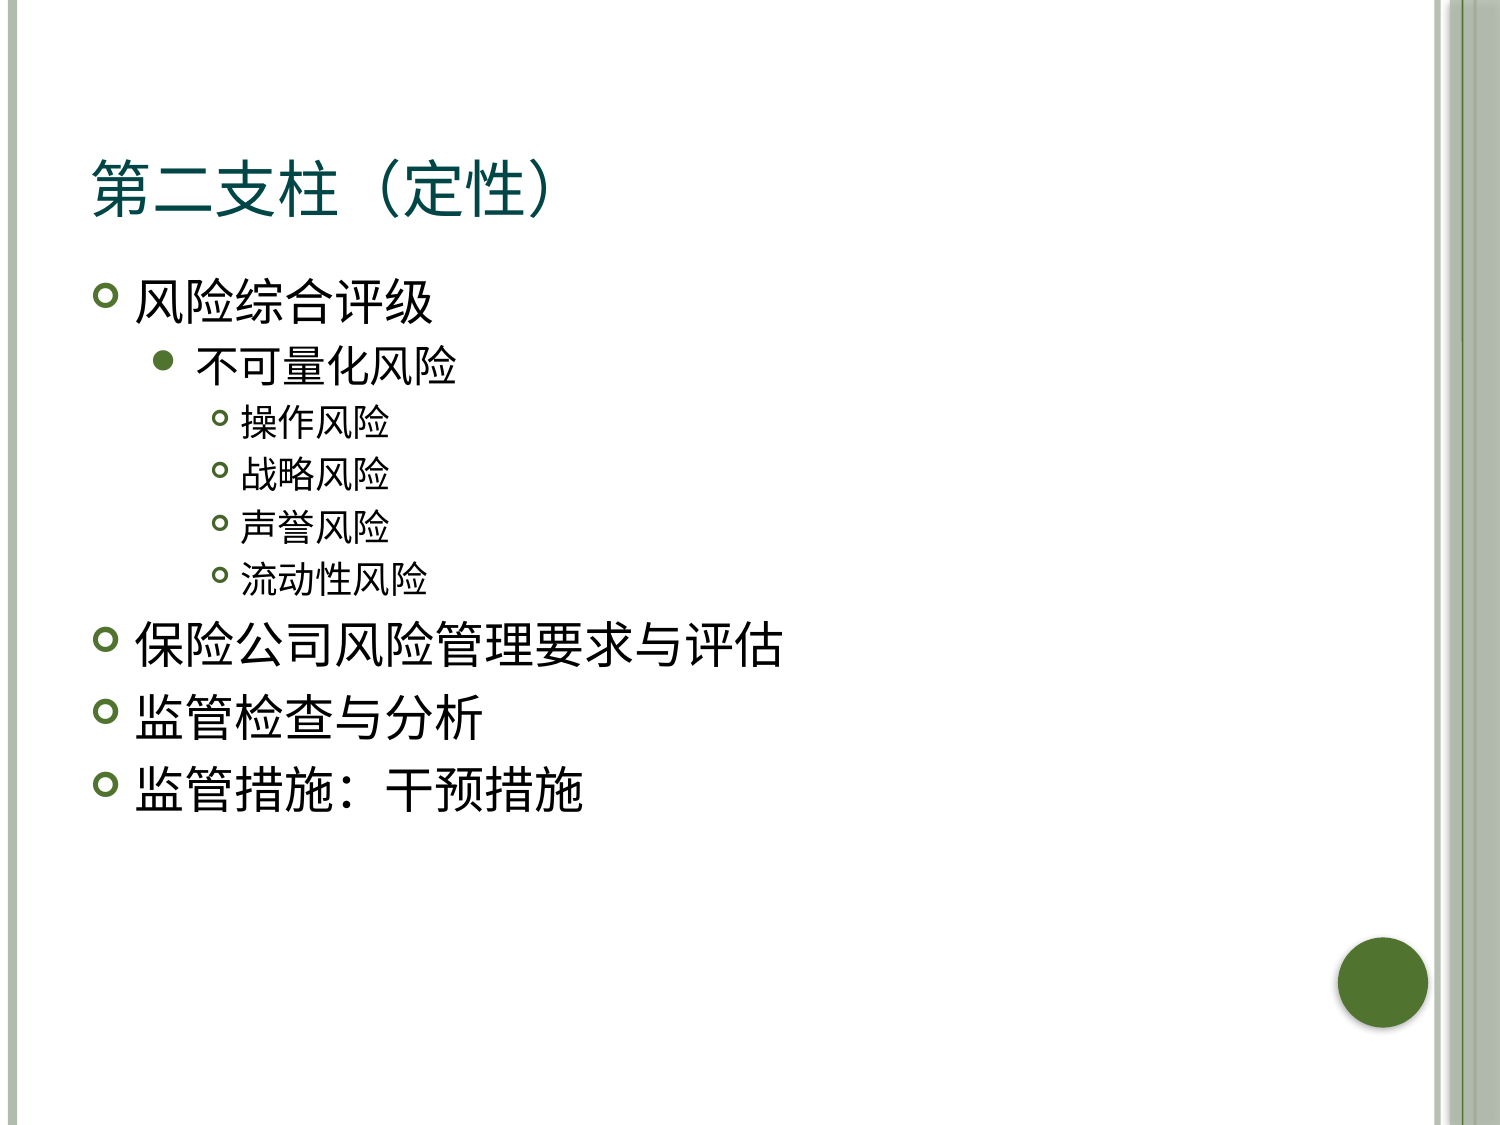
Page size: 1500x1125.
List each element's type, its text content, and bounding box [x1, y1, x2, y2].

list 风险综合评级 不可量化风险 操作风险 战略风险 声誉风险 流动性风险 保险公司风险管理要求与评估 监管检查与分析 监管措施：干预措施 [74, 262, 1301, 1063]
title 第二支柱（定性） [75, 45, 1300, 233]
